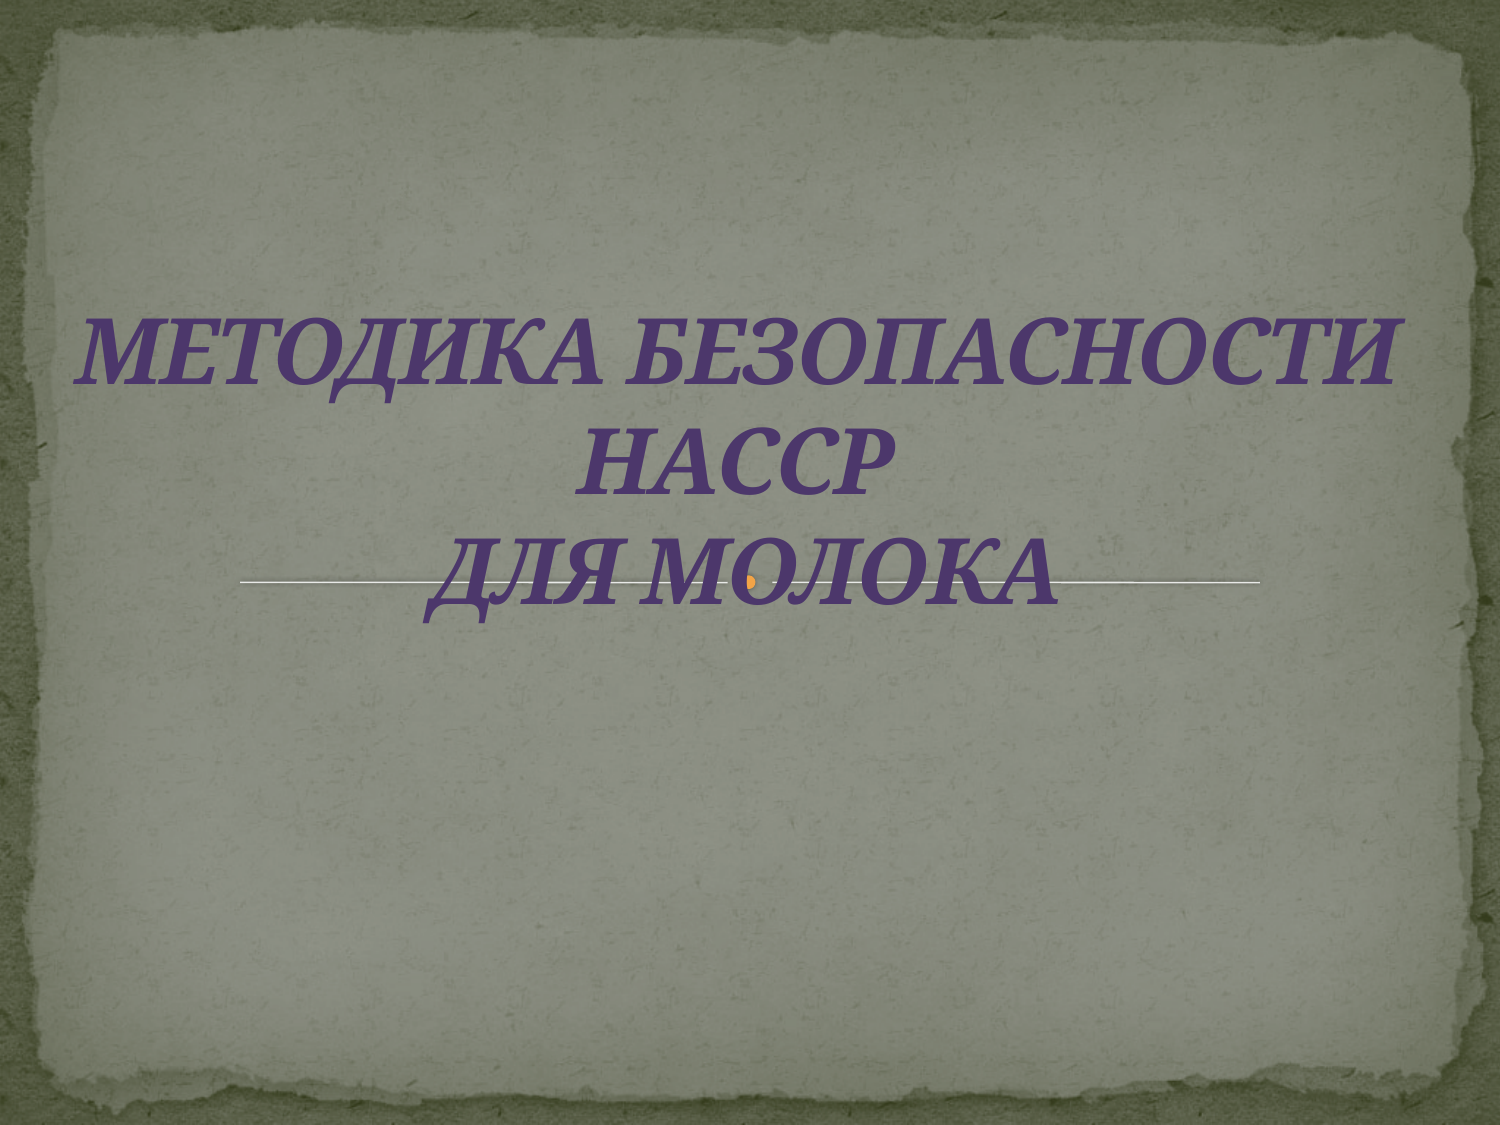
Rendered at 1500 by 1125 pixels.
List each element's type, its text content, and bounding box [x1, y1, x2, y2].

title МЕТОДИКА БЕЗОПАСНОСТИ НАССР ДЛЯ МОЛОКА [46, 246, 1426, 631]
